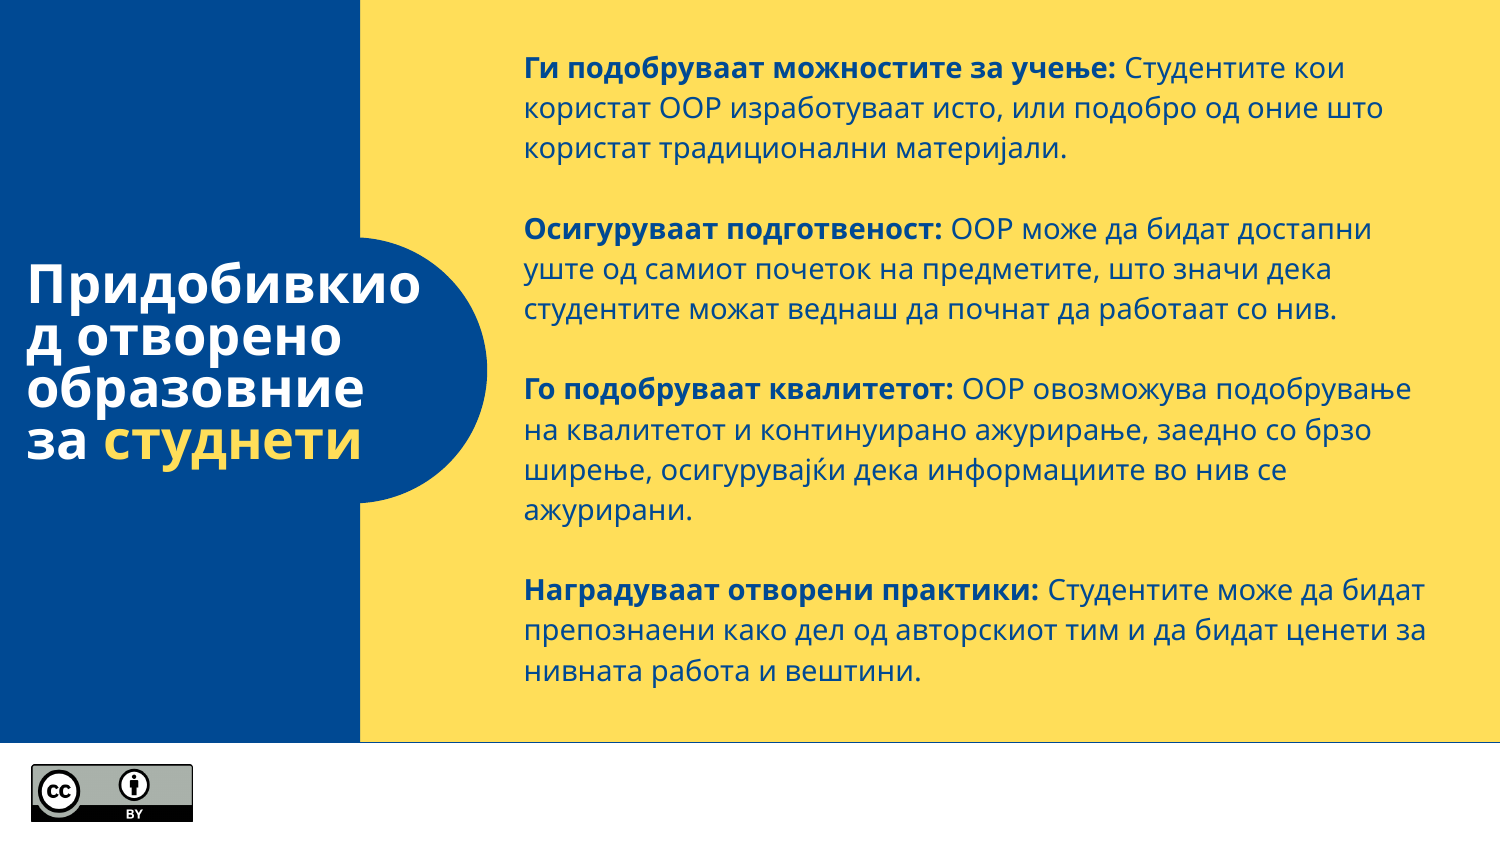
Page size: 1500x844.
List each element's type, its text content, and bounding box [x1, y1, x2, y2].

picture [31, 764, 193, 822]
text_box [284, 485, 421, 504]
text_box Придобивкиод отворено образовние за студнети [11, 246, 454, 485]
text_box [0, 750, 1500, 844]
text_box [454, 282, 488, 458]
text_box Ги подобруваат можностите за учење: Студентите кои користат ООР изработуваат исто, или подобро од оние што користат традиционални материјали. Осигуруваат подготвеност: ООР може да бидат достапни уште од самиот почеток на предметите, што значи дека студентите можат веднаш да почнат да работаат со нив. Го подобруваат квалитетот: ООР овозможува подобрување на квалитетот и континуирано ажурирање, заедно со брзо ширење, осигурувајќи дека информациите во нив се ажурирани. Наградуваат отворени практики: Студентите може да бидат препознаени како дел од авторскиот тим и да бидат ценети за нивната работа и вештини. [508, 29, 1459, 702]
text_box [304, 237, 401, 246]
text_box [0, 0, 361, 742]
